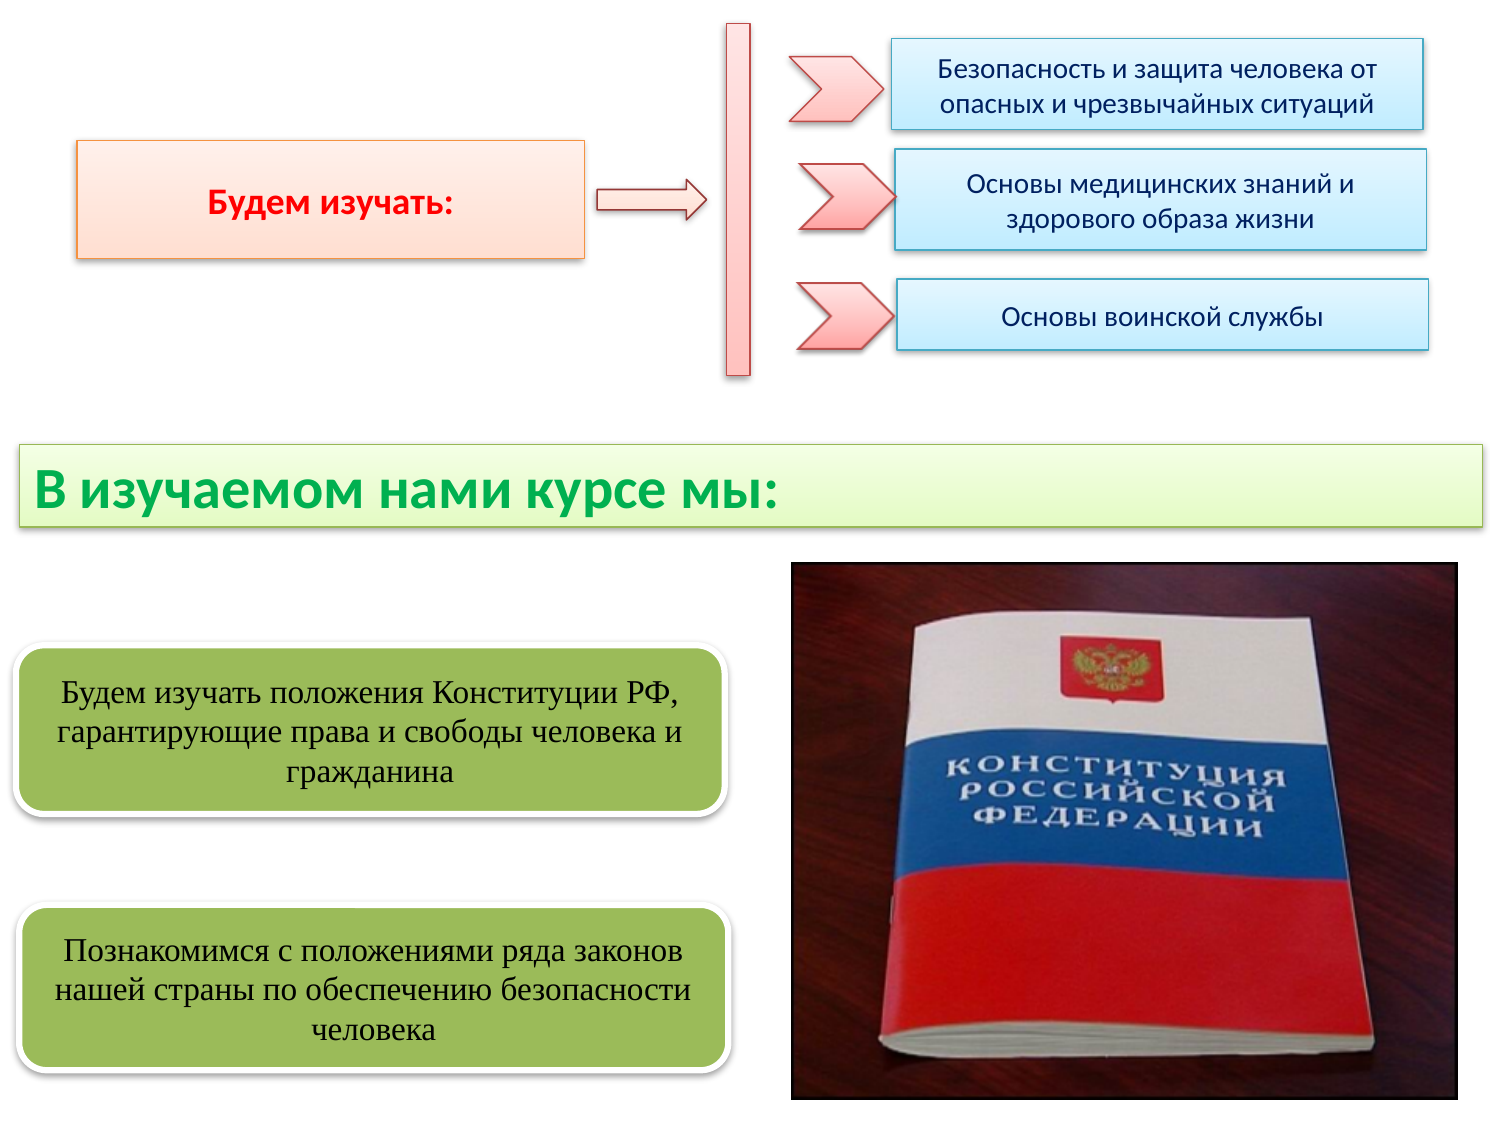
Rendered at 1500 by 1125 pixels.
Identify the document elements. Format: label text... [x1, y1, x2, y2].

picture [789, 278, 902, 361]
text_box В изучаемом нами курсе мы: [19, 444, 1483, 528]
text_box Основы воинской службы [902, 278, 1429, 351]
text_box [788, 55, 885, 123]
text_box Будем изучать: [76, 140, 585, 259]
text_box Безопасность и защита человека от опасных и чрезвычайных ситуаций [891, 38, 1424, 130]
text_box [596, 178, 708, 221]
picture [790, 562, 1459, 1100]
text_box Будем изучать положения Конституции РФ, гарантирующие права и свободы человека и гражданина [12, 642, 728, 818]
text_box Познакомимся с положениями ряда законов нашей страны по обеспечению безопасности человека [16, 901, 732, 1074]
text_box [726, 23, 751, 376]
text_box Основы медицинских знаний и здорового образа жизни [894, 148, 1427, 251]
picture [791, 158, 905, 241]
